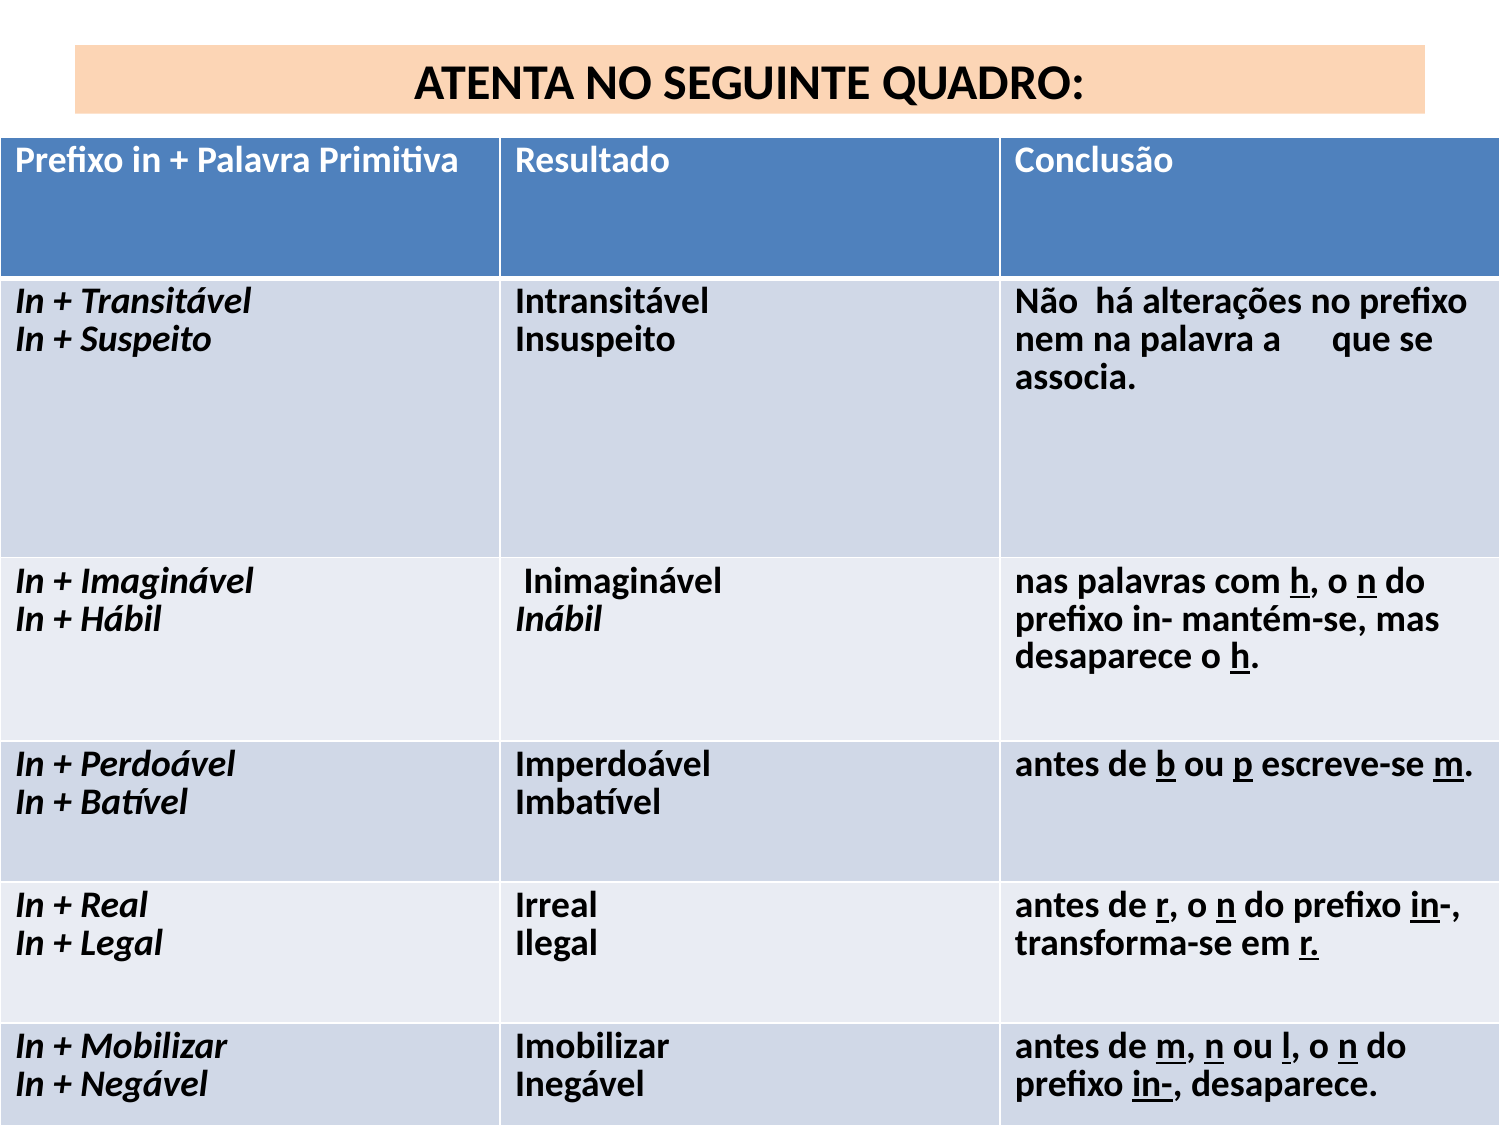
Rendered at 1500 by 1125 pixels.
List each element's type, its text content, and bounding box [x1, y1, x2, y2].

table_header Resultado [501, 138, 999, 276]
table_cell Inimaginável Inábil [501, 558, 999, 740]
title ATENTA NO SEGUINTE QUADRO: [75, 45, 1425, 114]
table_header Conclusão [1001, 138, 1499, 276]
table_cell antes de b ou p escreve-se m. [1001, 742, 1499, 881]
table_cell Irreal Ilegal [501, 883, 999, 1022]
table_cell Não há alterações no prefixo nem na palavra a que se associa. [1001, 281, 1499, 557]
table_cell Imperdoável Imbatível [501, 742, 999, 881]
table_cell antes de m, n ou l, o n do prefixo in-, desaparece. [1001, 1024, 1499, 1125]
table_cell In + Imaginável In + Hábil [1, 558, 499, 740]
table_cell antes de r, o n do prefixo in-, transforma-se em r. [1001, 883, 1499, 1022]
table_cell In + Transitável In + Suspeito [1, 281, 499, 557]
table_cell In + Perdoável In + Batível [1, 742, 499, 881]
table_cell Intransitável Insuspeito [501, 281, 999, 557]
table_cell Imobilizar Inegável [501, 1024, 999, 1125]
table_header Prefixo in + Palavra Primitiva [1, 138, 499, 276]
table_cell In + Real In + Legal [1, 883, 499, 1022]
table_cell nas palavras com h, o n do prefixo in- mantém-se, mas desaparece o h. [1001, 558, 1499, 740]
table_cell In + Mobilizar In + Negável [1, 1024, 499, 1125]
